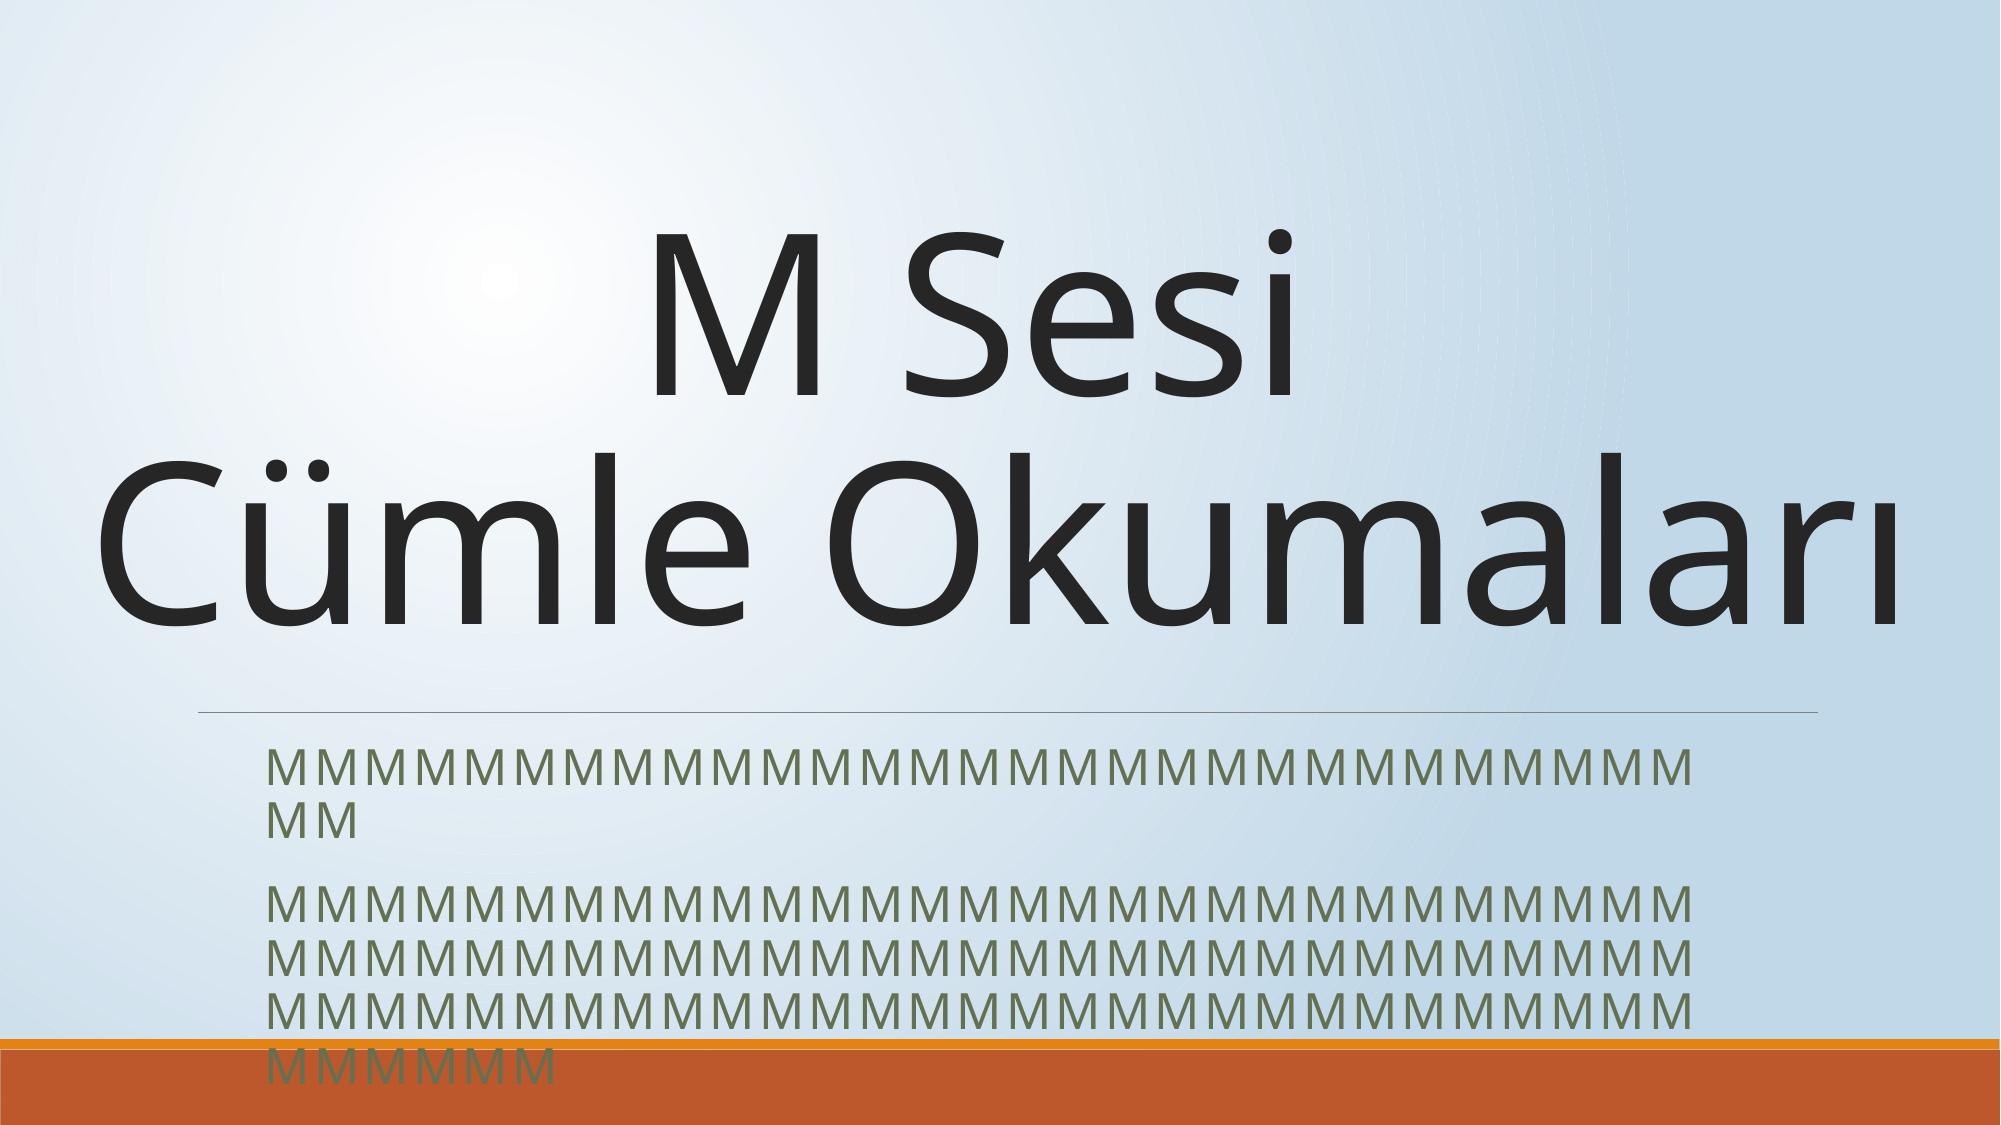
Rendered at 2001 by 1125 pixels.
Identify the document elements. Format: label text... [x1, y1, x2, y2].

subtitle MMMMMMMMMMMMMMMMMMMMMMMMMMMMMMM mmmmmmmmmmmmmmmmmmmmmmmmmmmmmmmmmmmmmmmmmmmmmmmmmmmmmmmmmmmmmmmmmmmmmmmmmmmmmmmmmmmmmmmmmmmmm [249, 734, 1750, 1006]
title M Sesi Cümle Okumaları [67, 184, 1935, 679]
